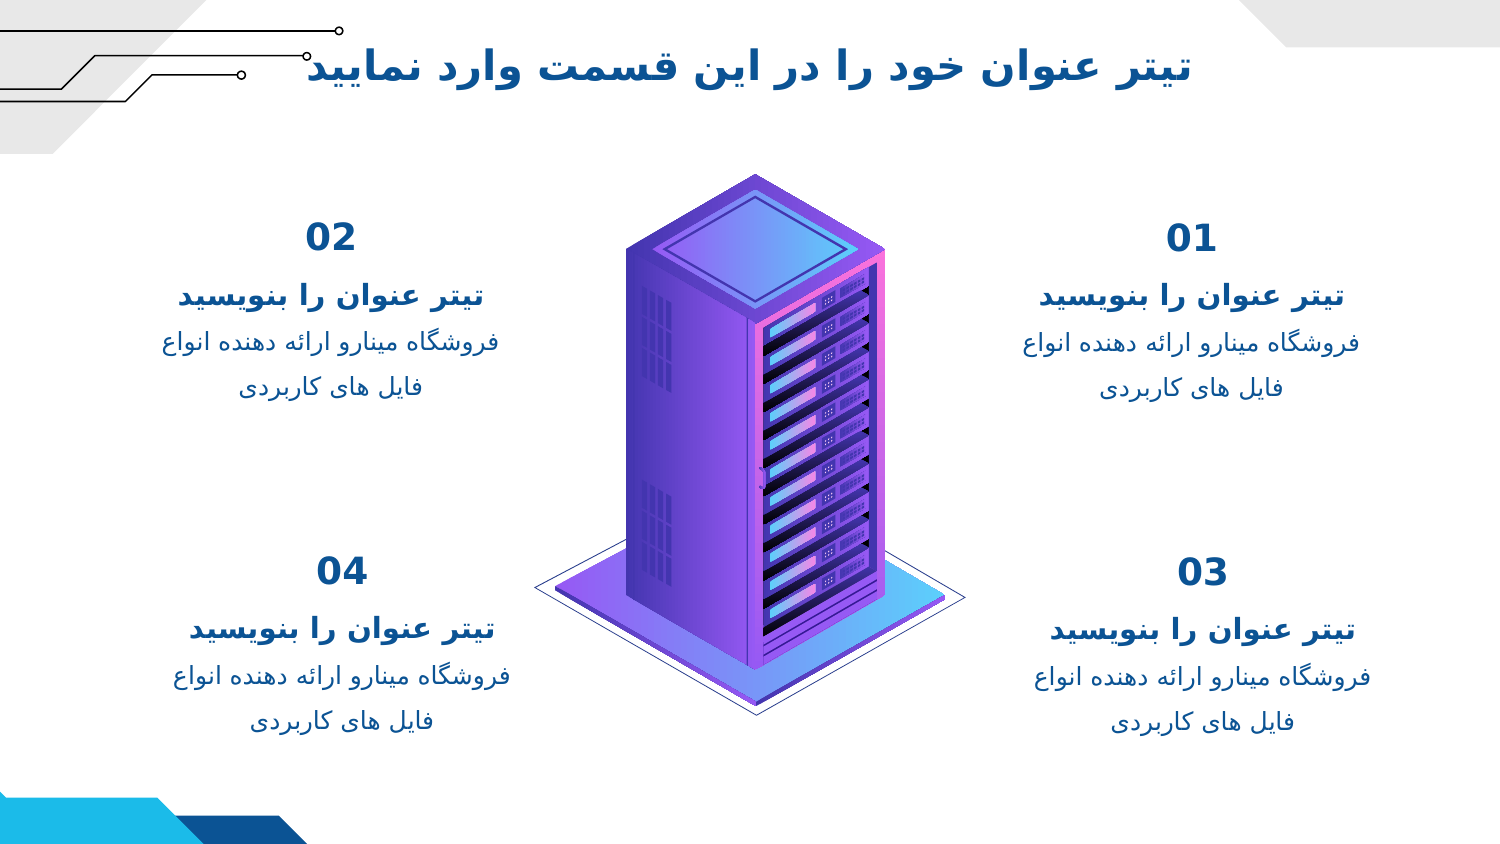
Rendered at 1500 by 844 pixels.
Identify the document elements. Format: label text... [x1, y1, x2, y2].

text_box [625, 173, 886, 670]
text_box 03 تیتر عنوان را بنویسید فروشگاه مینارو ارائه دهنده انواع فایل های کاربردی [999, 518, 1407, 743]
text_box 04 تیتر عنوان را بنویسید فروشگاه مینارو ارائه دهنده انواع فایل های کاربردی [138, 517, 546, 742]
text_box 02 تیتر عنوان را بنویسید فروشگاه مینارو ارائه دهنده انواع فایل های کاربردی [127, 183, 535, 408]
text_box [533, 472, 967, 716]
text_box تیتر عنوان خود را در این قسمت وارد نمایید [0, 6, 1500, 96]
text_box 01 تیتر عنوان را بنویسید فروشگاه مینارو ارائه دهنده انواع فایل های کاربردی [987, 184, 1396, 409]
